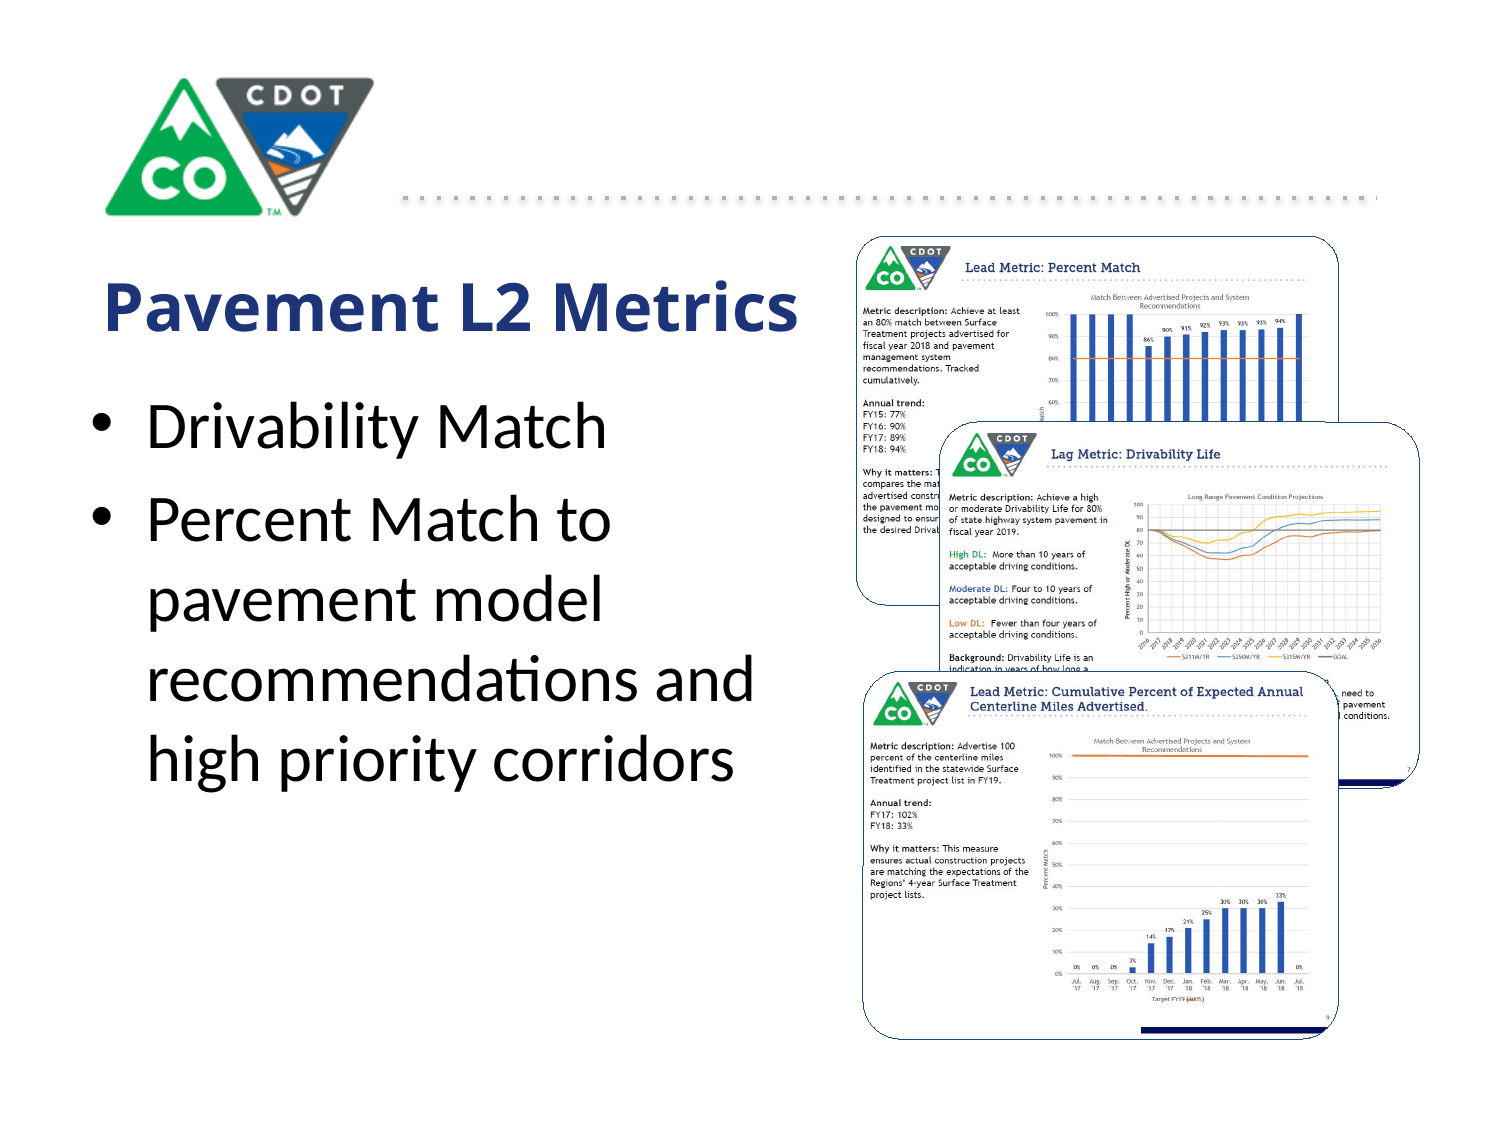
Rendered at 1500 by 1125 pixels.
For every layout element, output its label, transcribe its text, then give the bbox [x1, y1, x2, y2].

text_box Pavement L2 Metrics [87, 249, 849, 361]
list Drivability Match Percent Match to pavement model recommendations and high priority corridors [75, 373, 825, 1005]
picture [856, 235, 1420, 1040]
picture [94, 62, 381, 237]
